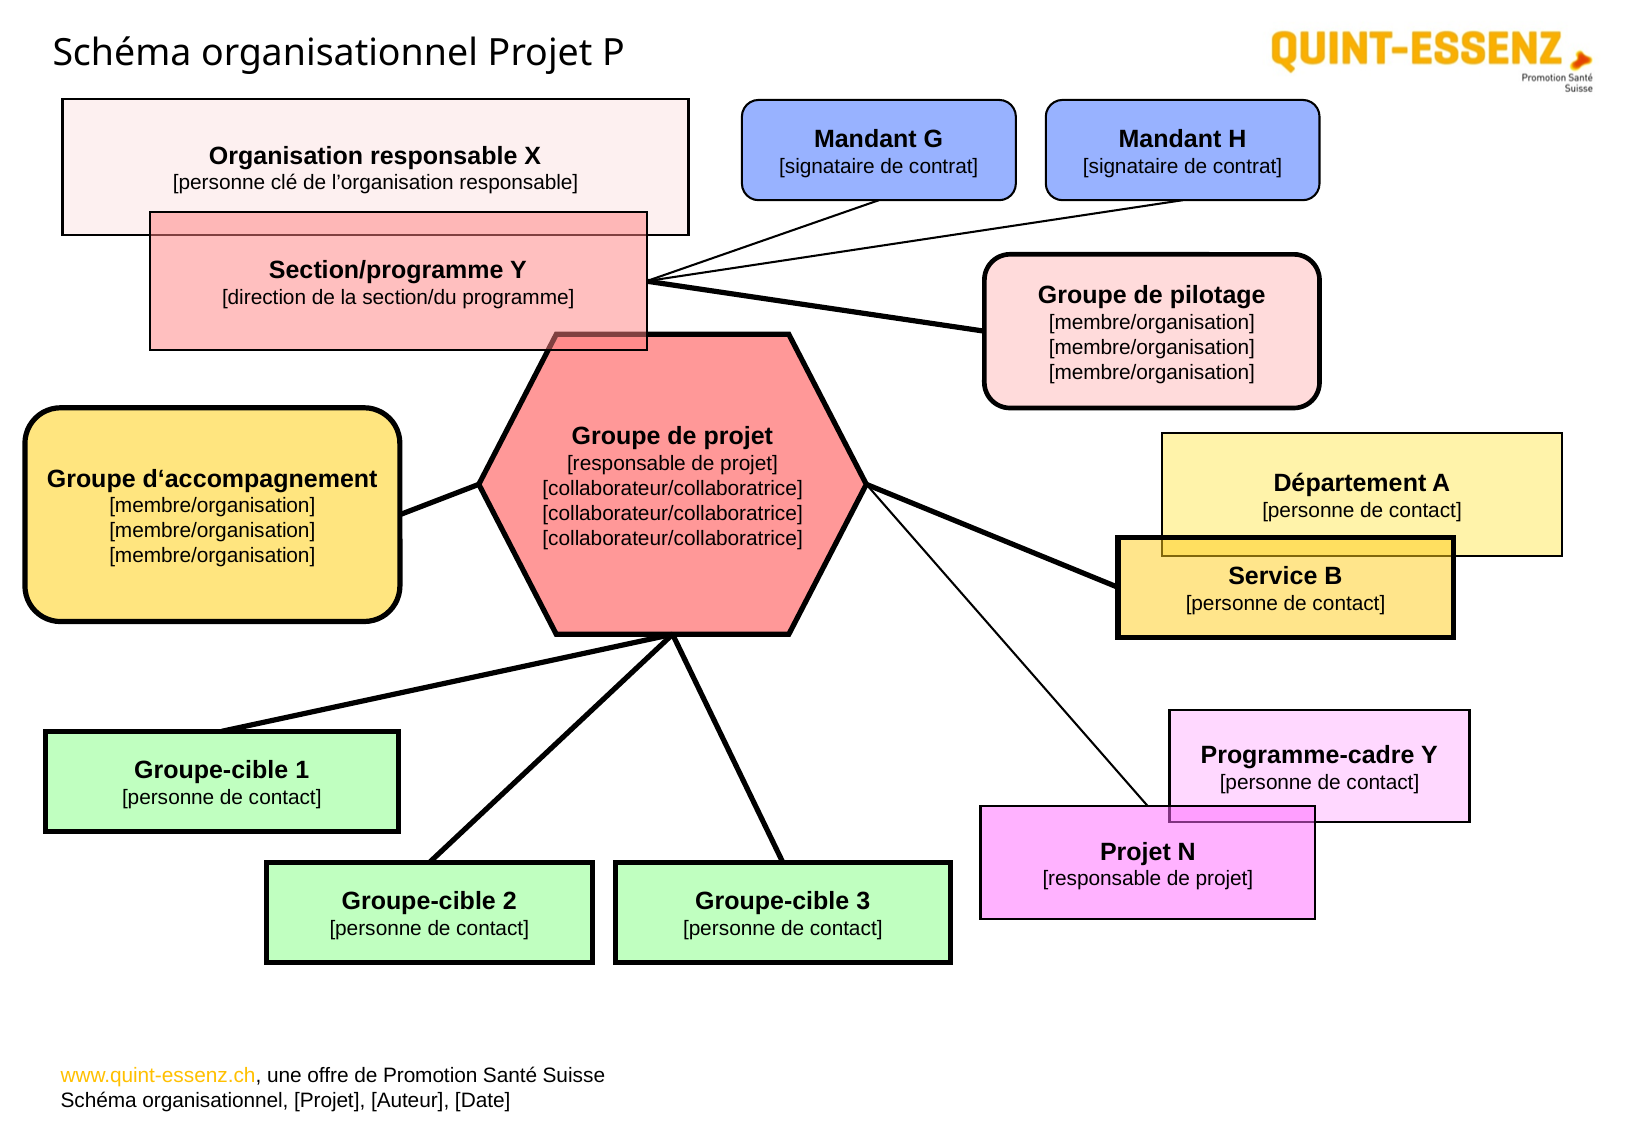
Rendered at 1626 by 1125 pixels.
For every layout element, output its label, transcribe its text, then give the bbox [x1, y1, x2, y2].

text_box Département A [personne de contact] [1161, 432, 1562, 556]
title Schéma organisationnel Projet P [37, 24, 1091, 75]
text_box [672, 634, 784, 863]
text_box Programme-cadre Y [personne de contact] [1169, 709, 1470, 823]
text_box Section/programme Y [direction de la section/du programme] [150, 212, 647, 350]
text_box Groupe-cible 2 [personne de contact] [266, 862, 593, 963]
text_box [646, 281, 985, 332]
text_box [646, 199, 880, 280]
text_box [880, 199, 1183, 282]
slide_number www.quint-essenz.ch, une offre de Promotion Santé Suisse Schéma organisationnel, [Projet], [Auteur], [Date] [45, 1054, 1563, 1125]
text_box Projet N [responsable de projet] [980, 806, 1316, 919]
text_box Groupe-cible 1 [personne de contact] [45, 731, 399, 832]
picture [1239, 0, 1625, 125]
text_box Groupe de pilotage [membre/organisation] [membre/organisation] [membre/organisation] [984, 254, 1320, 409]
text_box Service B [personne de contact] [1154, 537, 1454, 638]
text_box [866, 484, 1149, 807]
text_box Mandant G [signataire de contrat] [741, 99, 1016, 198]
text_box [399, 484, 480, 515]
text_box Groupe d‘accompagnement [membre/organisation] [membre/organisation] [membre/organisation] [24, 407, 400, 622]
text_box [221, 634, 427, 732]
text_box Groupe-cible 3 [personne de contact] [615, 862, 951, 963]
text_box Groupe de projet [responsable de projet] [collaborateur/collaboratrice] [collaborateur/collaboratrice] [collaborateur/collaboratrice] [479, 340, 866, 635]
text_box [429, 634, 670, 863]
text_box Mandant H [signataire de contrat] [1045, 99, 1320, 201]
text_box Organisation responsable X [personne clé de l’organisation responsable] [62, 98, 689, 235]
